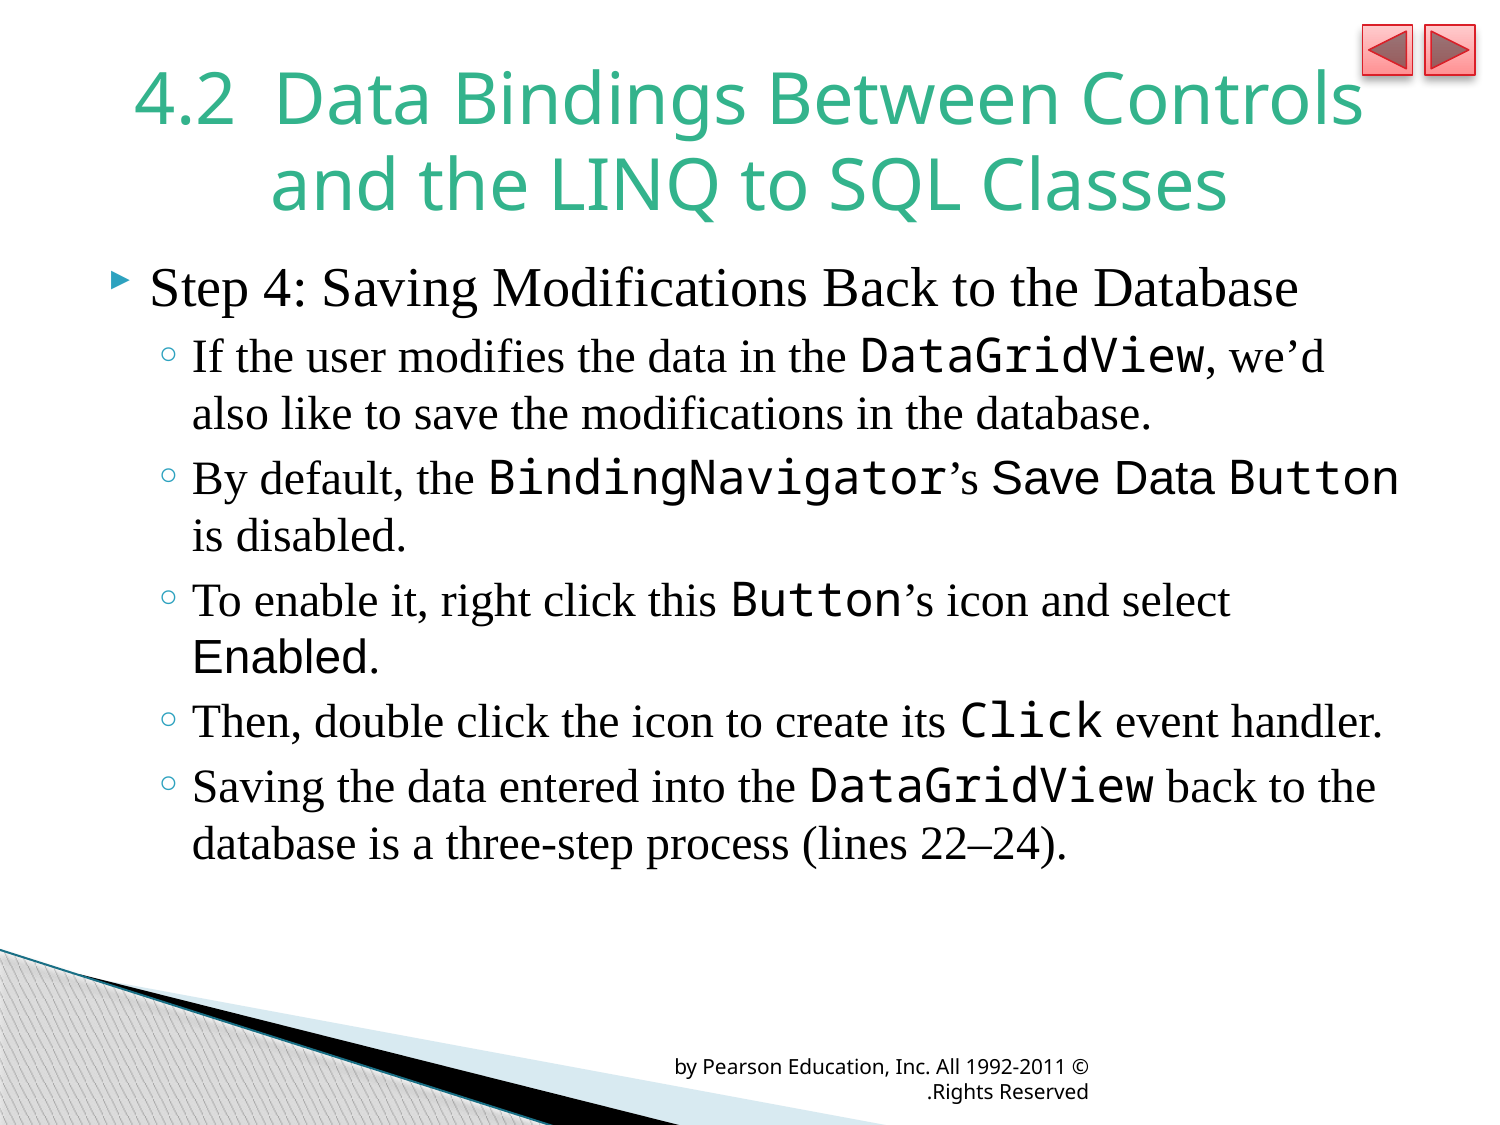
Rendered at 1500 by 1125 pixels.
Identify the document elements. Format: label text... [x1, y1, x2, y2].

list Step 4: Saving Modifications Back to the Database If the user modifies the data in the DataGridView, we’d also like to save the modifications in the database. By default, the BindingNavigator’s Save Data Button is disabled. To enable it, right click this Button’s icon and select Enabled. Then, double click the icon to create its Click event handler. Saving the data entered into the DataGridView back to the database is a three-step process (lines 22–24). [74, 242, 1426, 986]
footer © 1992-2011 by Pearson Education, Inc. All Rights Reserved. [650, 1051, 1105, 1112]
title 4.2 Data Bindings Between Controls and the LINQ to SQL Classes [75, 45, 1425, 233]
